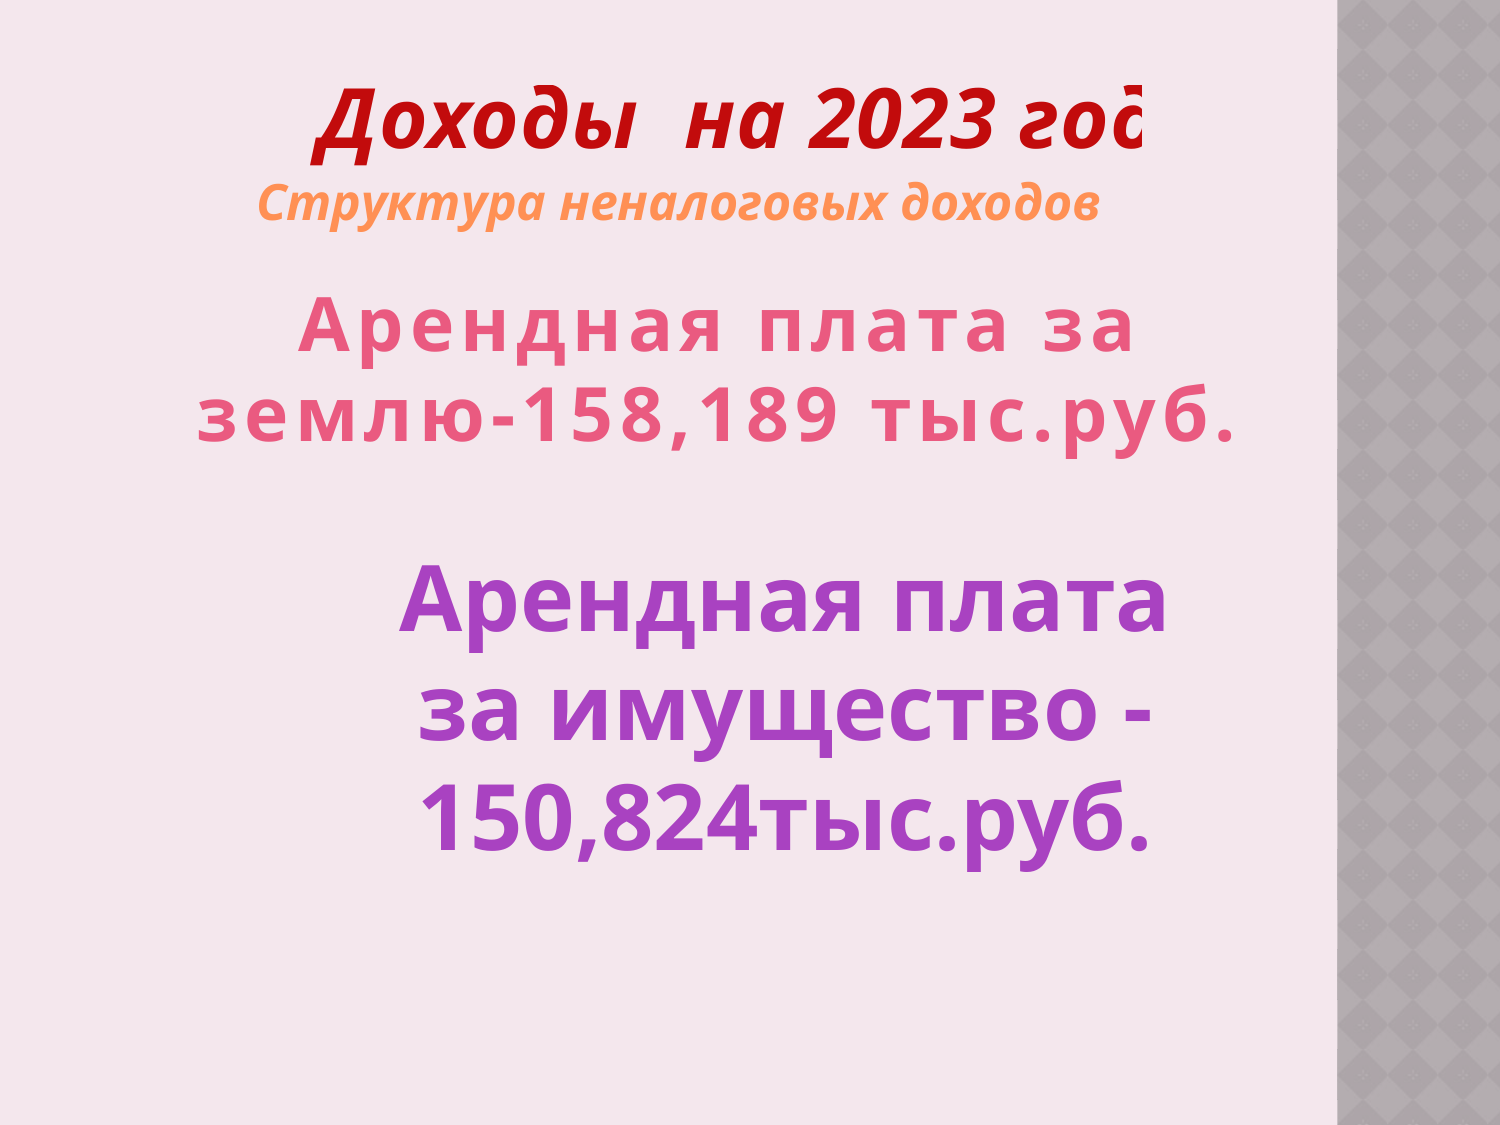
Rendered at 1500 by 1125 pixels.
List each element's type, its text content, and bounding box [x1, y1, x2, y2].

text_box Структура неналоговых доходов [185, 155, 1172, 246]
text_box Арендная плата за землю-158,189 тыс.руб. [140, 269, 1301, 625]
text_box Арендная плата за имущество -150,824тыс.руб. [329, 421, 1243, 877]
text_box Доходы на 2023 год [66, 43, 1414, 188]
